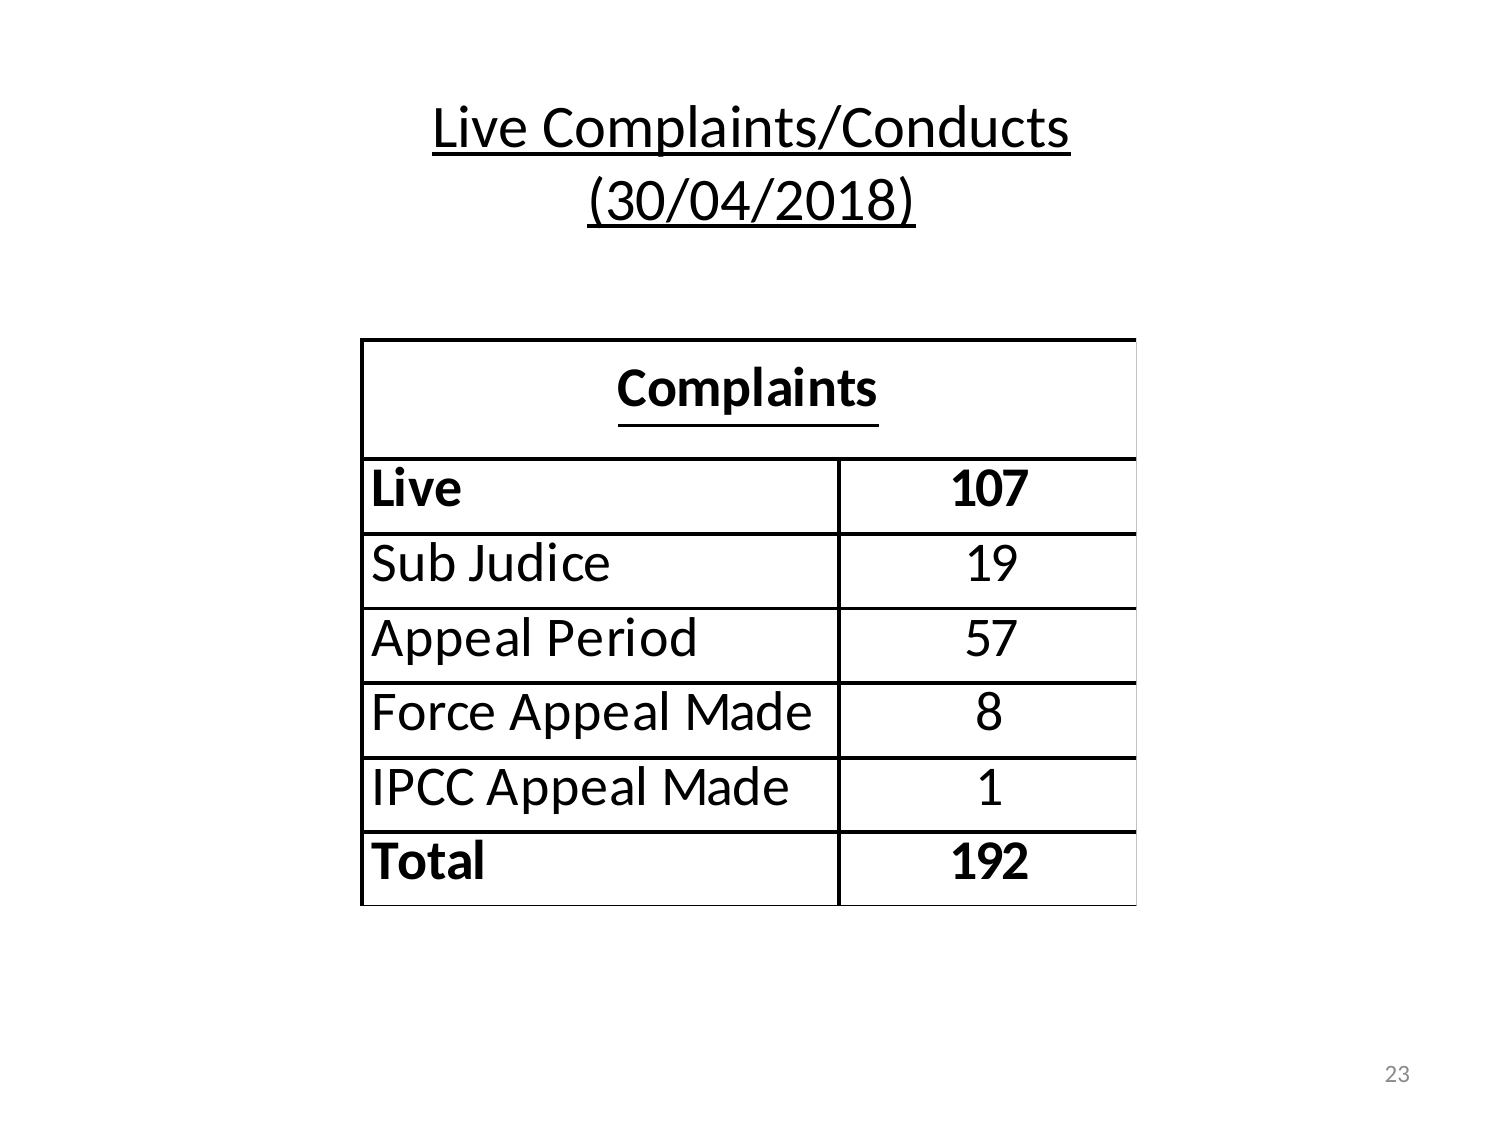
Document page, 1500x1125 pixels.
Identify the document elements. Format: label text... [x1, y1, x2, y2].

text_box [359, 337, 1140, 909]
title Live Complaints/Conducts (30/04/2018) [76, 78, 1427, 315]
slide_number 23 [1074, 1042, 1425, 1103]
